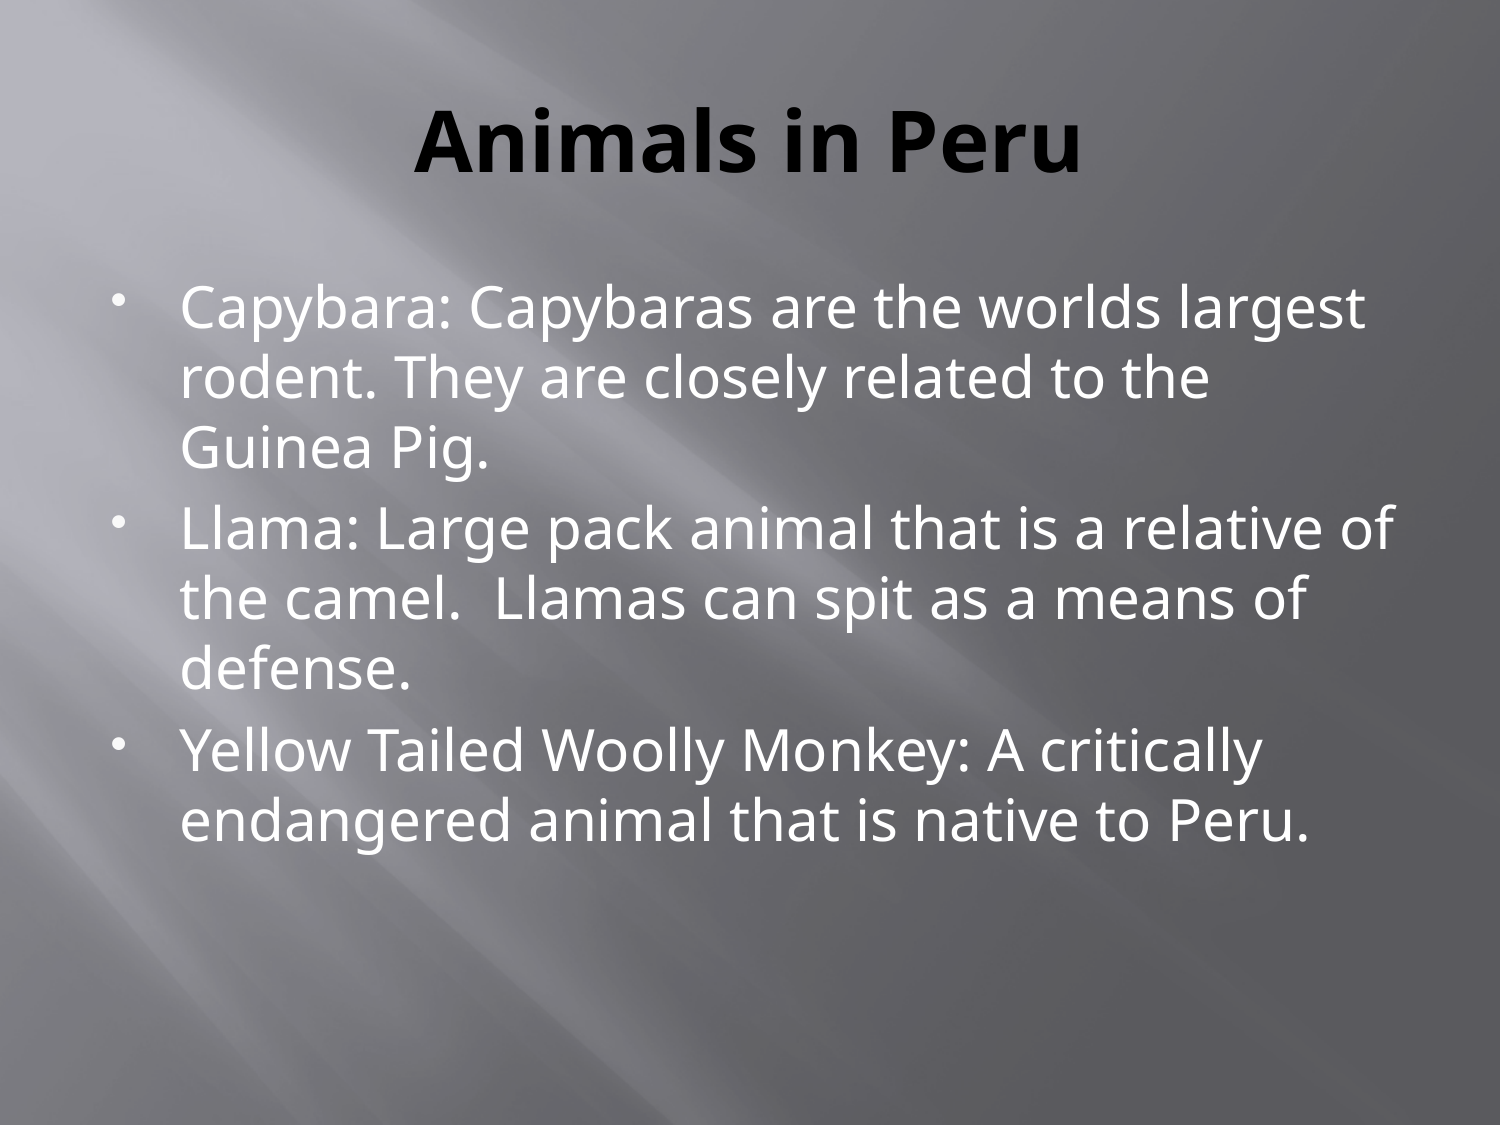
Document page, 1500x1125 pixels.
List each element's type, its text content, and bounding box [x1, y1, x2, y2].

list Capybara: Capybaras are the worlds largest rodent. They are closely related to the Guinea Pig. Llama: Large pack animal that is a relative of the camel. Llamas can spit as a means of defense. Yellow Tailed Woolly Monkey: A critically endangered animal that is native to Peru. [75, 262, 1425, 1035]
title Animals in Peru [75, 45, 1425, 233]
